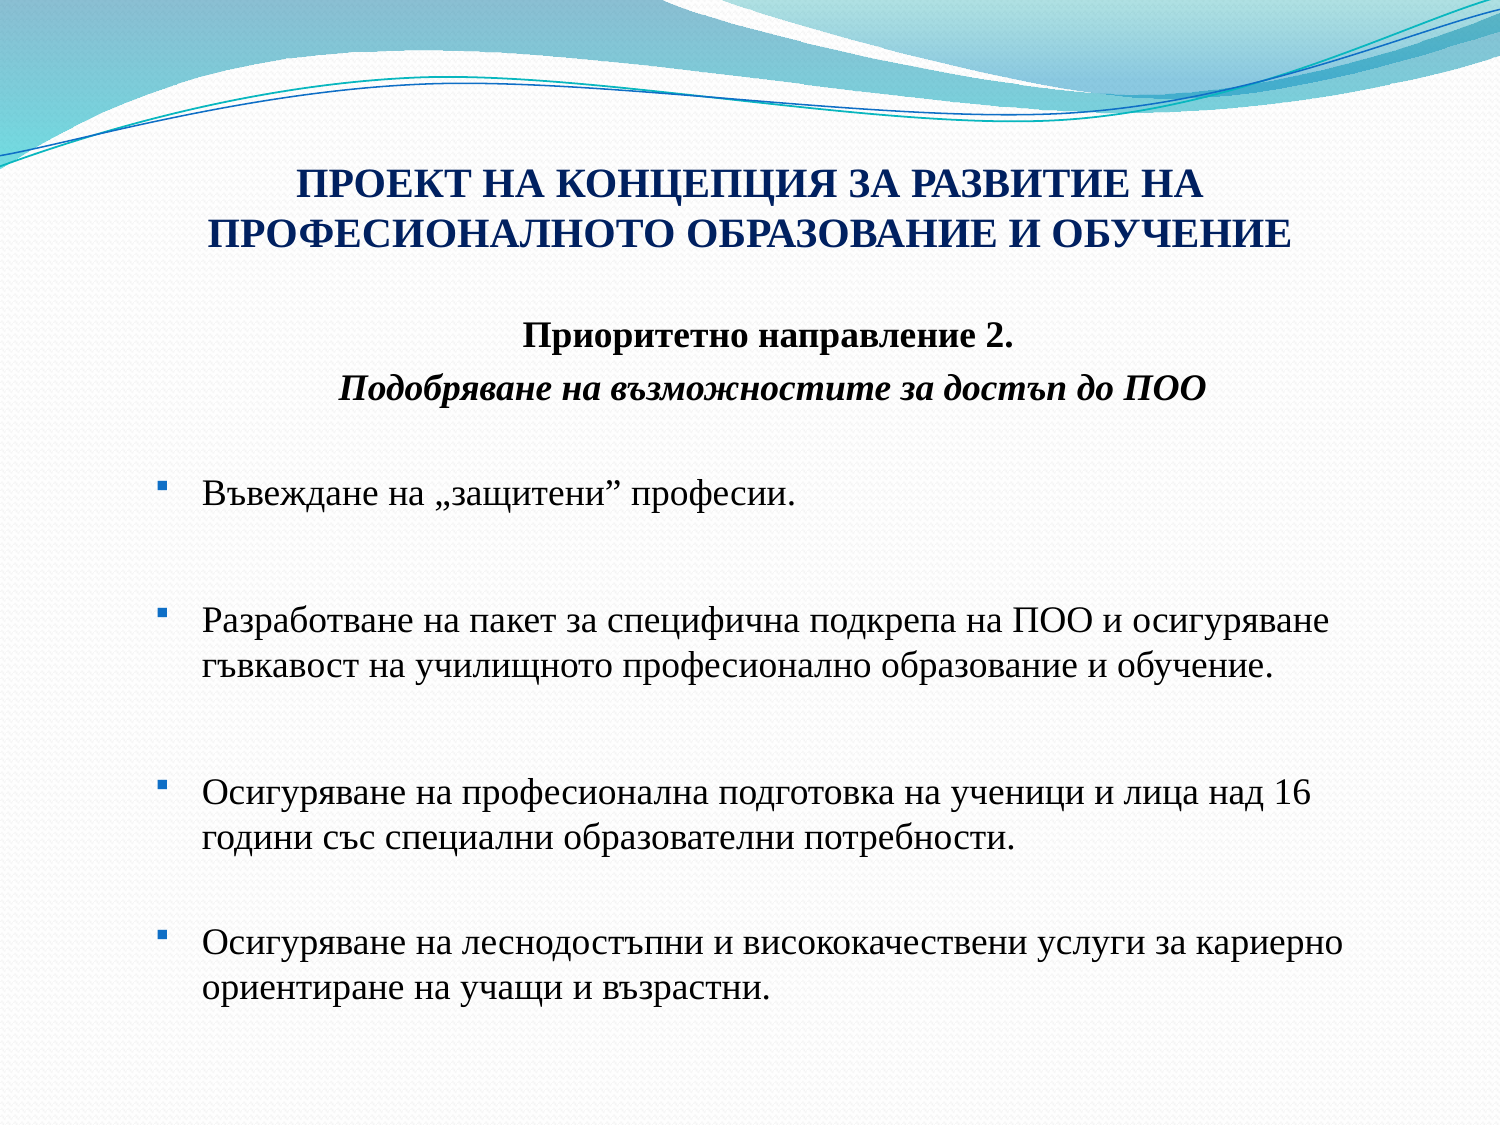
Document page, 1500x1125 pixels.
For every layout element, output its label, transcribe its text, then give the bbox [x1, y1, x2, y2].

list Приоритетно направление 2. Подобряване на възможностите за достъп до ПОО Въвеждане на „защитени” професии. Разработване на пакет за специфична подкрепа на ПОО и осигуряване гъвкавост на училищното професионално образование и обучение. Осигуряване на професионална подготовка на ученици и лица над 16 години със специални образователни потребности. Осигуряване на леснодостъпни и висококачествени услуги за кариерно ориентиране на учащи и възрастни. [64, 302, 1416, 1023]
title ПРОЕКТ НА КОНЦЕПЦИЯ ЗА РАЗВИТИЕ НА ПРОФЕСИОНАЛНОТО ОБРАЗОВАНИЕ И ОБУЧЕНИЕ [74, 115, 1426, 256]
